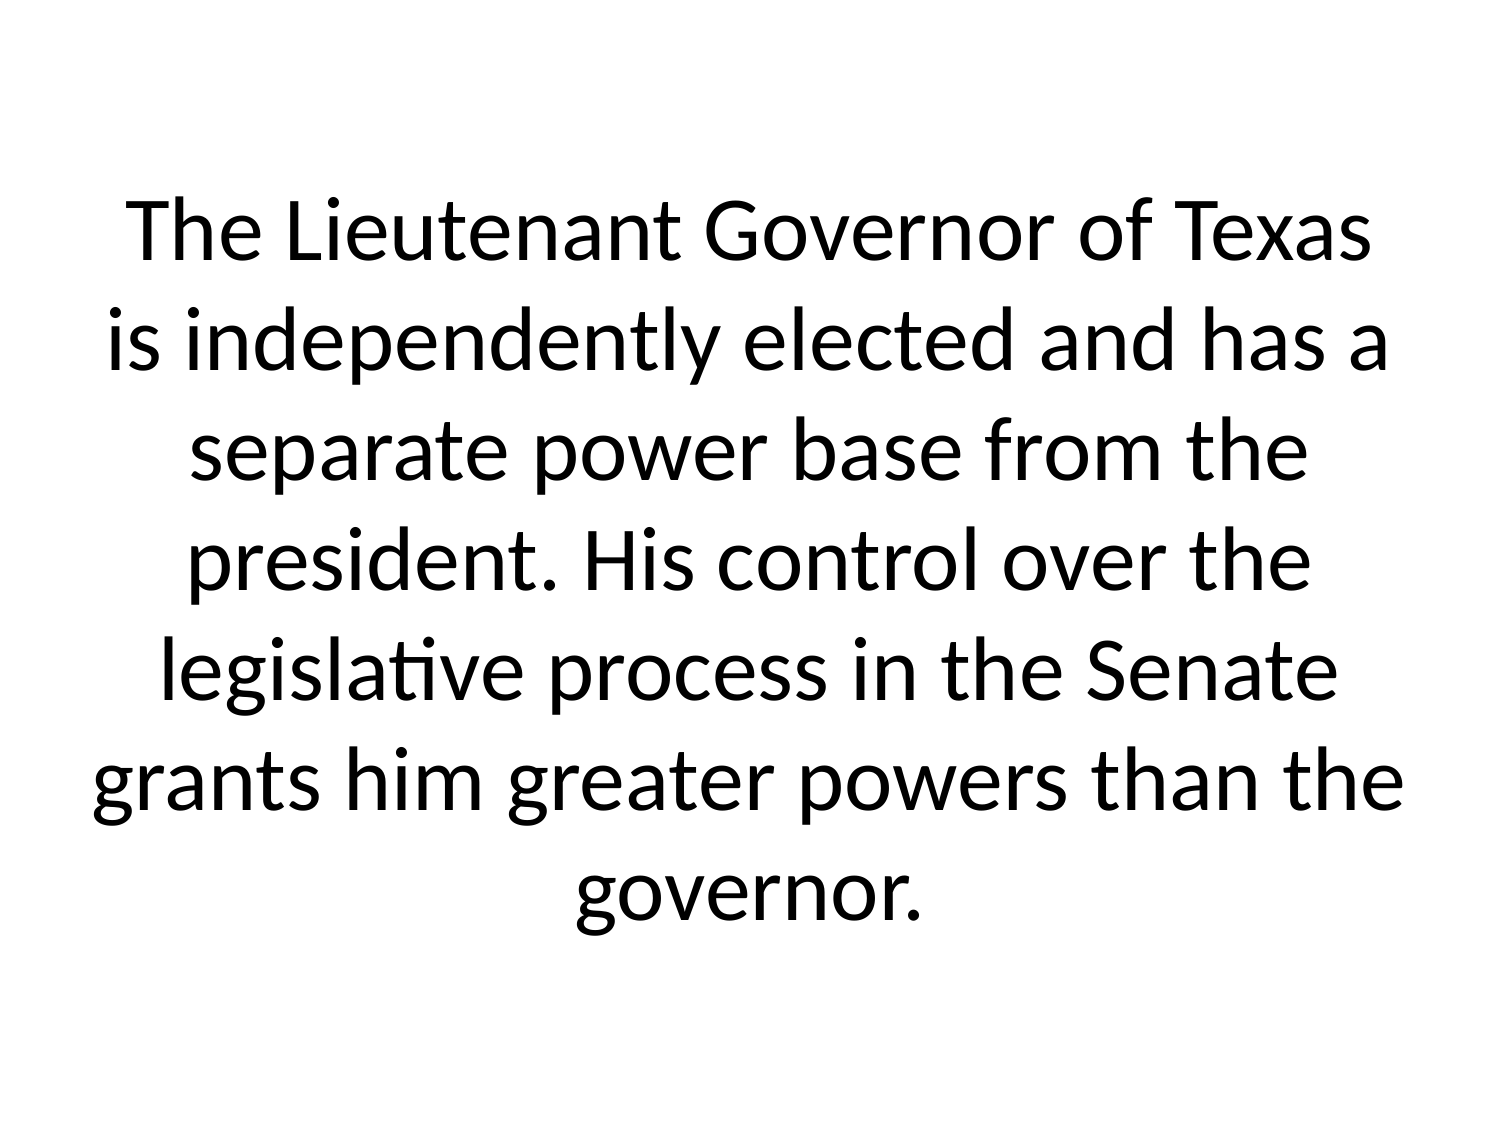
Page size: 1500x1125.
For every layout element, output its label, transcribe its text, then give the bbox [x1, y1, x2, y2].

title The Lieutenant Governor of Texas is independently elected and has a separate power base from the president. His control over the legislative process in the Senate grants him greater powers than the governor. [74, 44, 1426, 1063]
